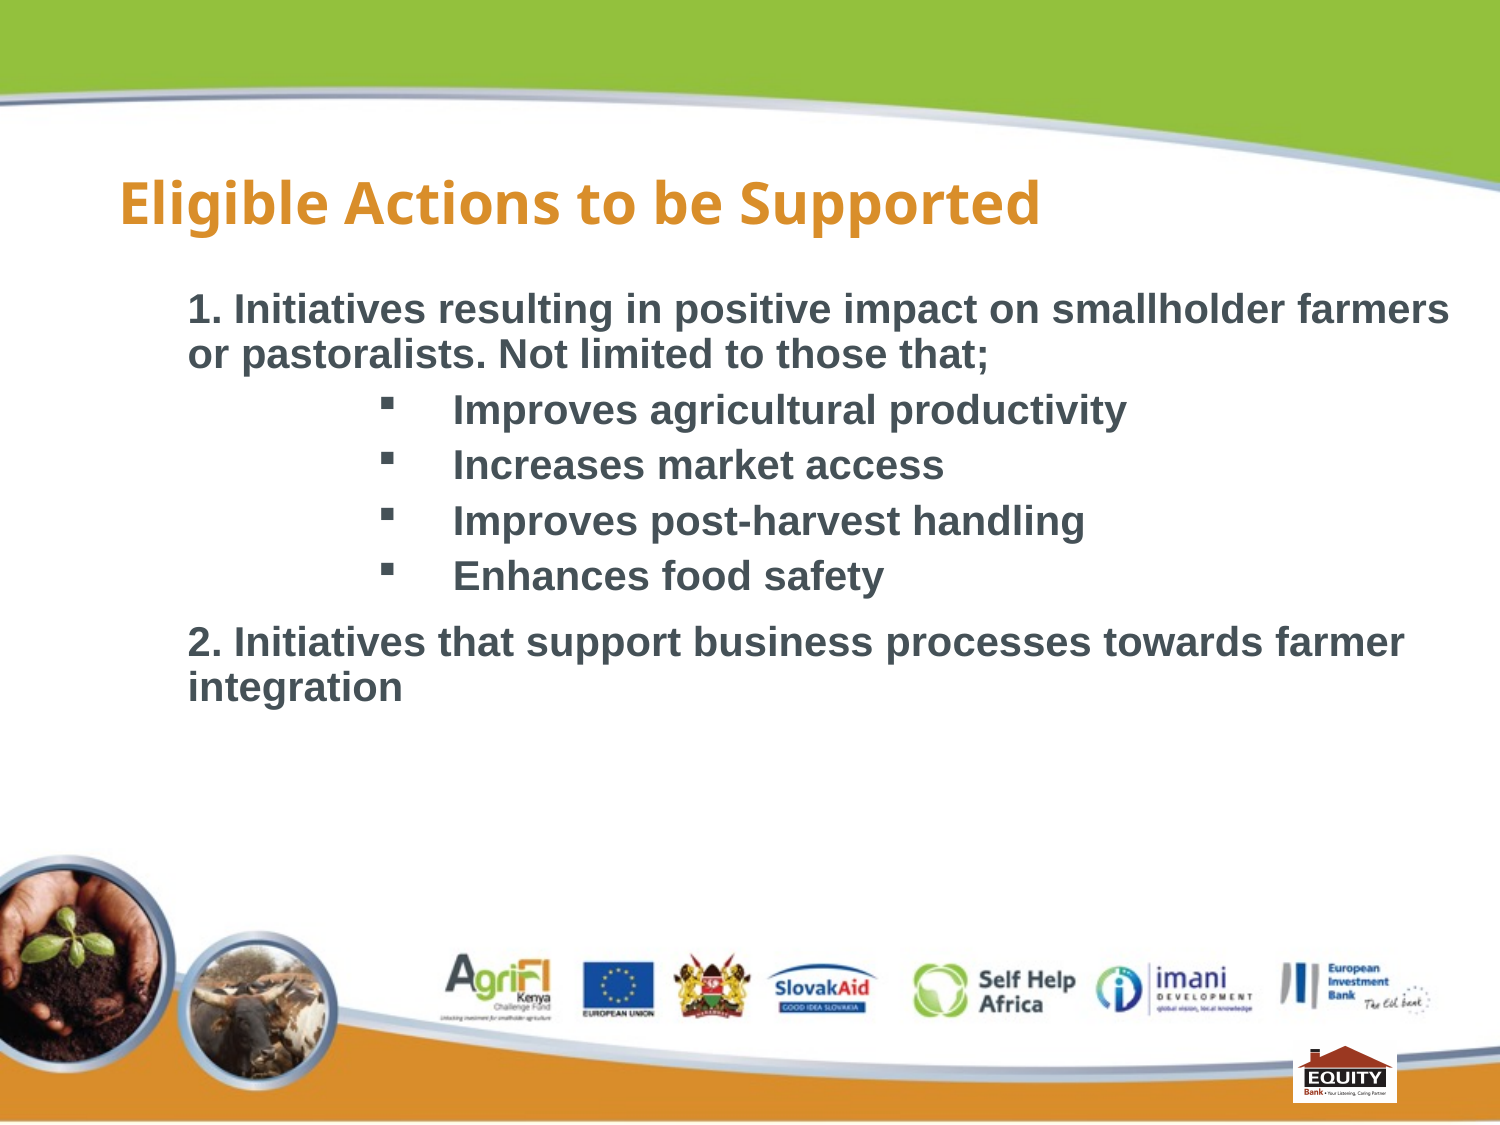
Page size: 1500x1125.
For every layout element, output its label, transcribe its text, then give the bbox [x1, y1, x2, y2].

list 1. Initiatives resulting in positive impact on smallholder farmers or pastoralists. Not limited to those that; Improves agricultural productivity Increases market access Improves post-harvest handling Enhances food safety 2. Initiatives that support business processes towards farmer integration [172, 280, 1467, 919]
title Eligible Actions to be Supported [103, 155, 1397, 257]
picture [0, 0, 1500, 1125]
